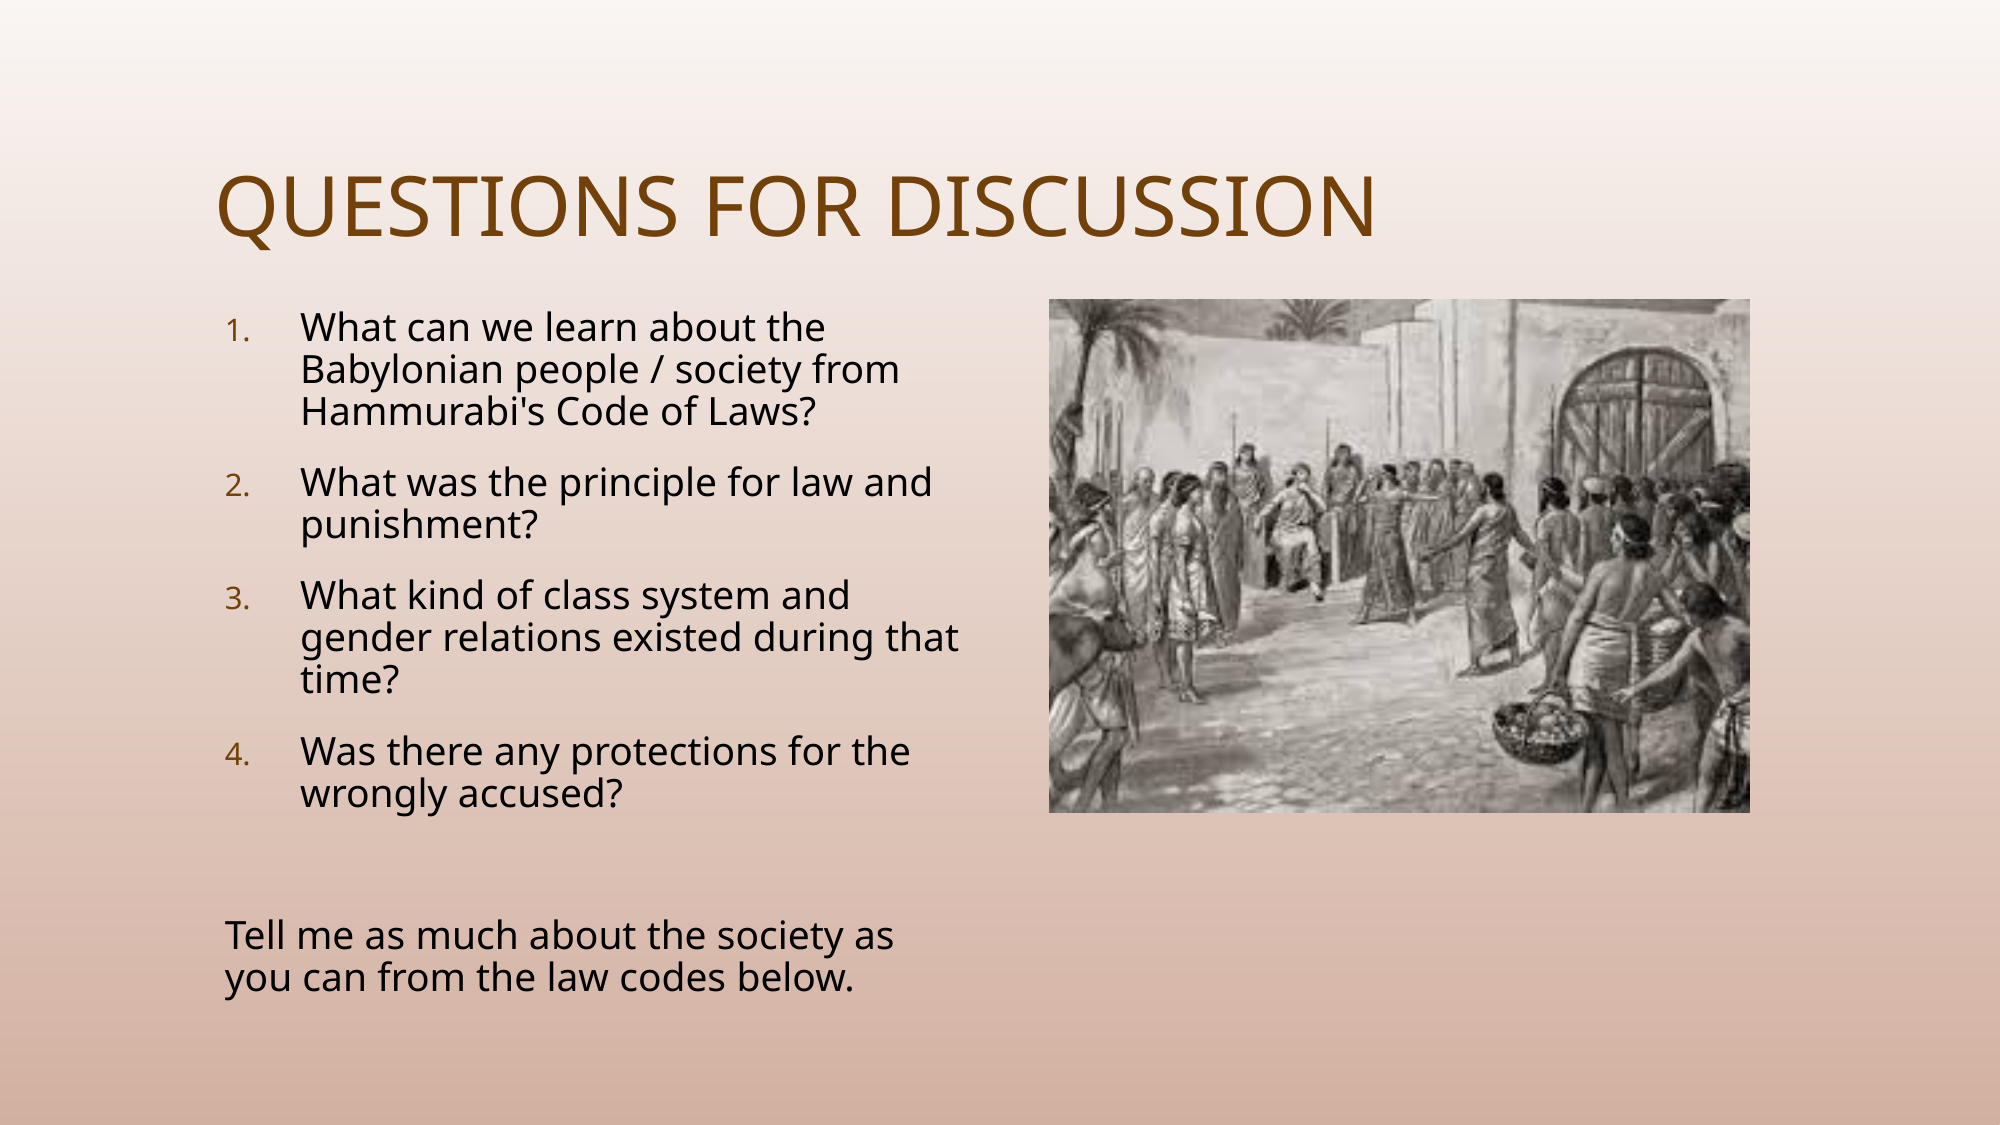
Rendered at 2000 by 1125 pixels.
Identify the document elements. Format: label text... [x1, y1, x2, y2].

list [1049, 299, 1750, 813]
list What can we learn about the Babylonian people / society from Hammurabi's Code of Laws? What was the principle for law and punishment? What kind of class system and gender relations existed during that time? Was there any protections for the wrongly accused? Tell me as much about the society as you can from the law codes below. [202, 299, 975, 1013]
title Questions for discussion [199, 45, 1800, 263]
